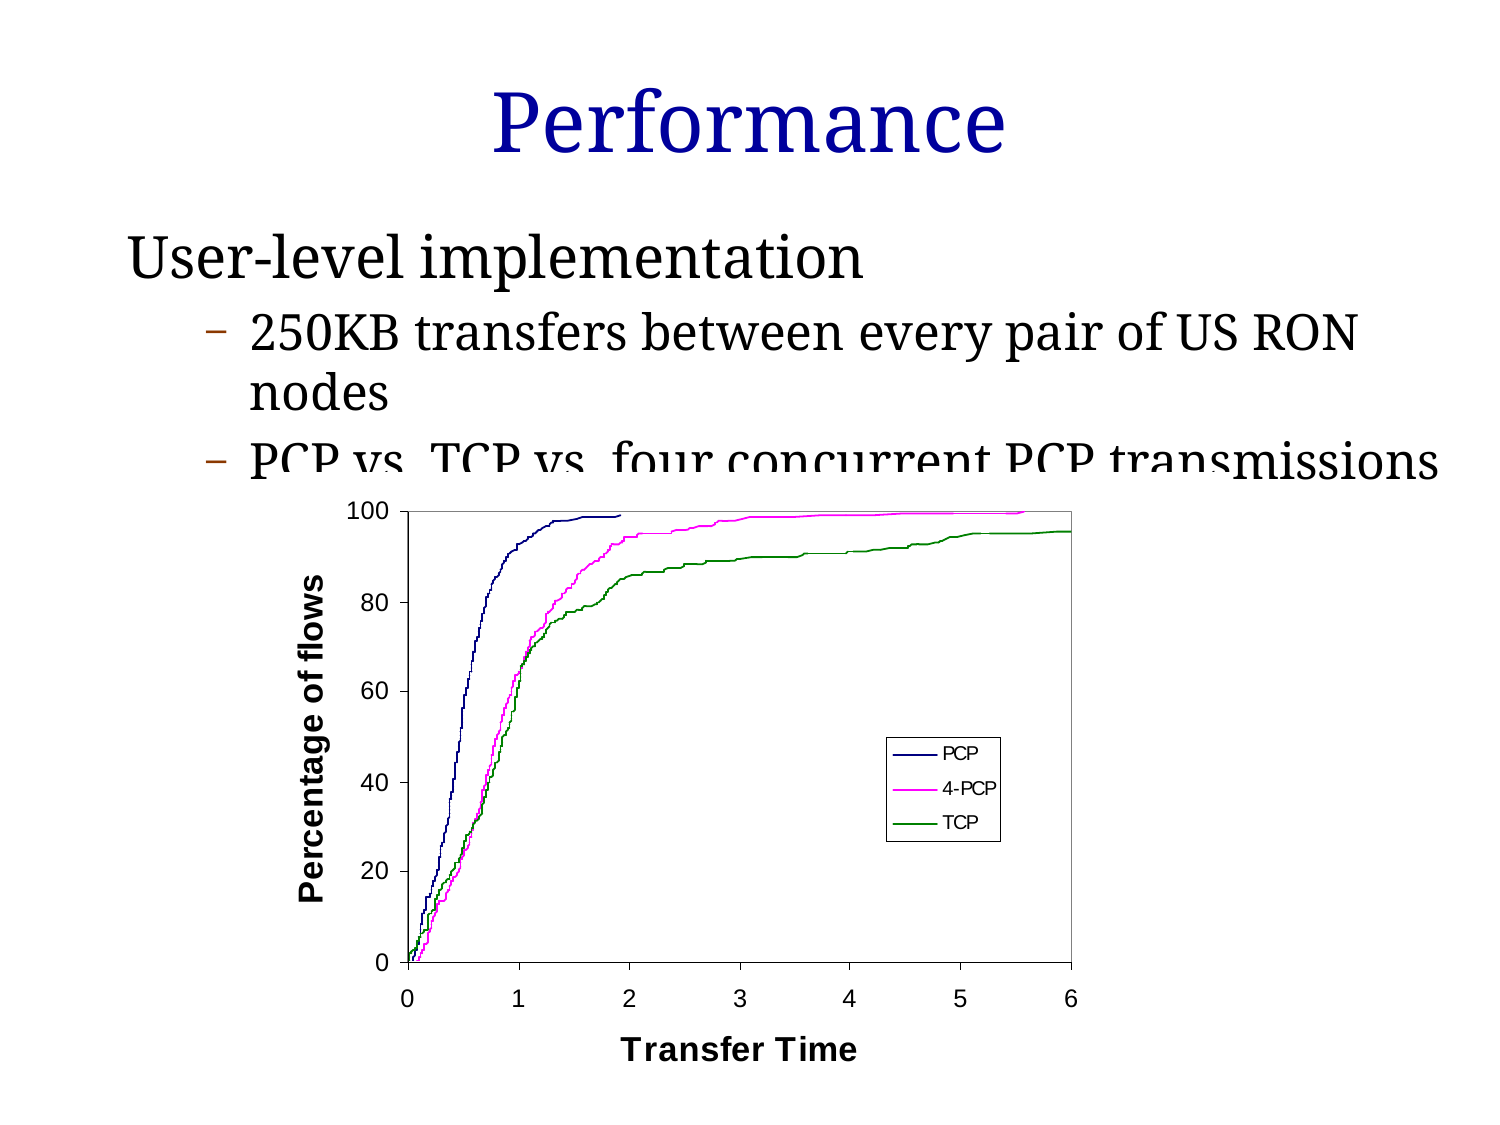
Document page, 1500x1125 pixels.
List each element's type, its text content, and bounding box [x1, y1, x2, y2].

title Performance [74, 47, 1426, 191]
list User-level implementation 250KB transfers between every pair of US RON nodes PCP vs. TCP vs. four concurrent PCP transmissions [112, 212, 1476, 471]
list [274, 462, 1241, 1089]
